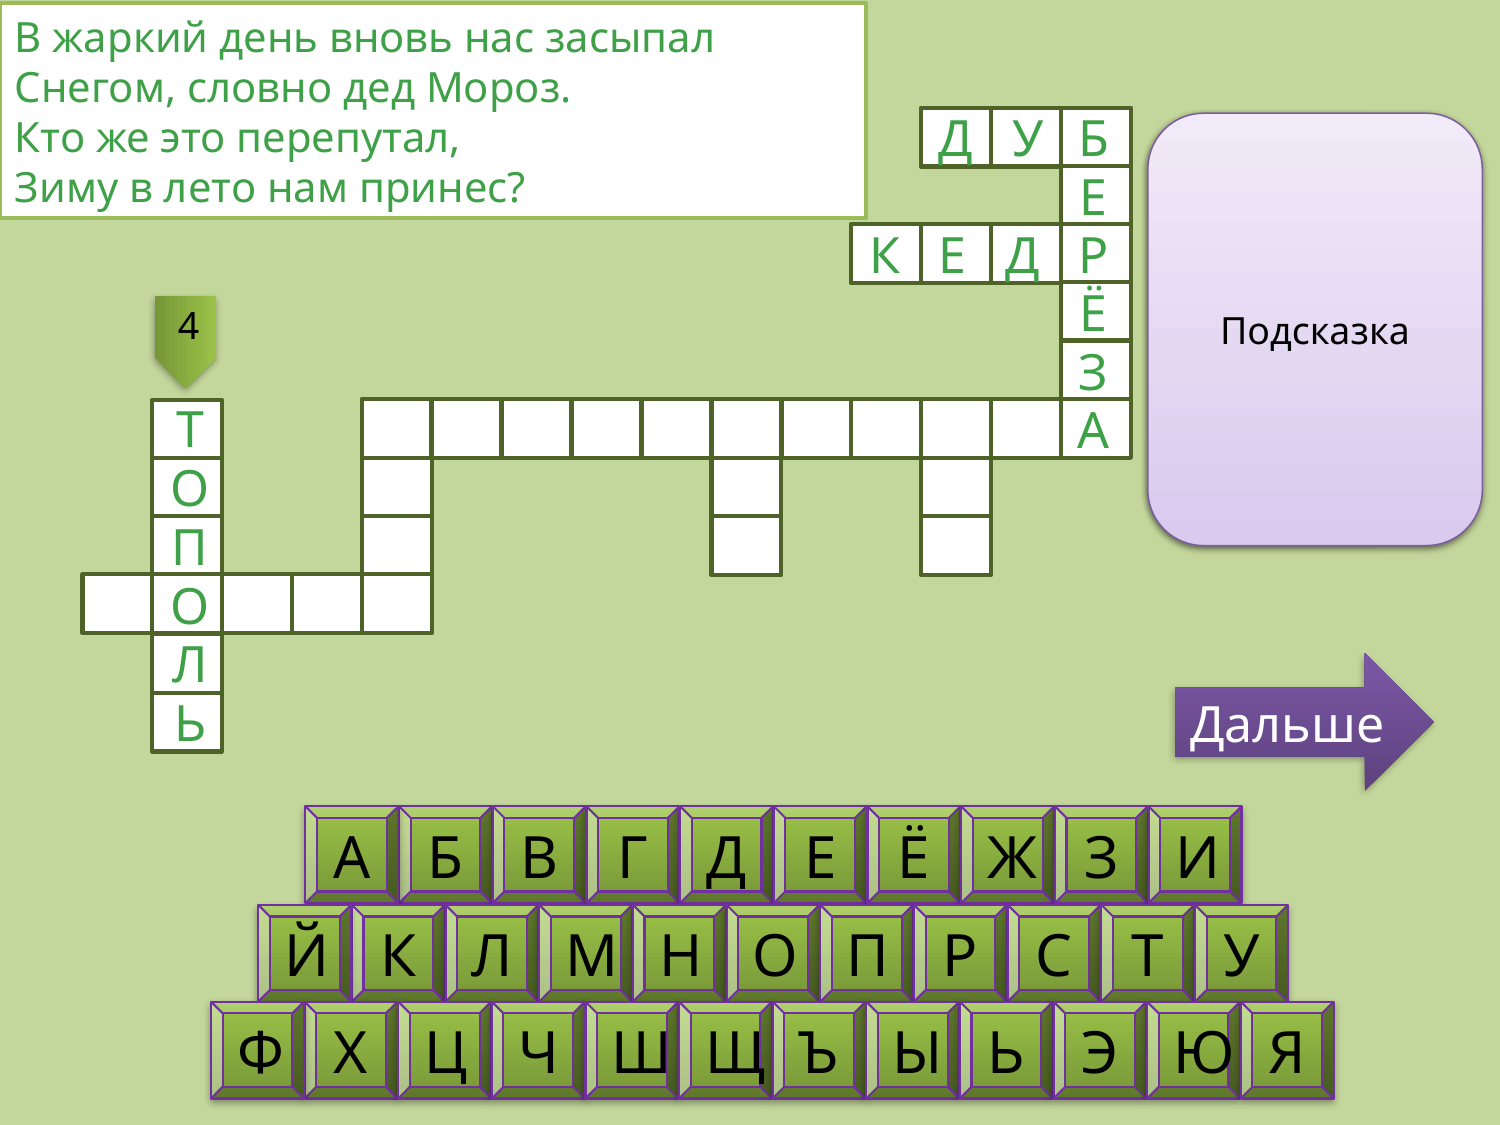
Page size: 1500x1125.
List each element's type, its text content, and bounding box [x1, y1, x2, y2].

text_box Ё [866, 805, 958, 903]
text_box Ч [491, 1001, 584, 1100]
text_box Я [775, 810, 785, 899]
text_box Л [399, 1005, 409, 1095]
text_box Г [1152, 807, 1238, 817]
text_box Ъ [1244, 1002, 1331, 1013]
text_box Р [446, 908, 456, 999]
text_box У [997, 99, 1059, 105]
text_box Ж [960, 805, 1052, 903]
text_box Н [632, 904, 725, 1000]
text_box Й [257, 904, 352, 1000]
text_box Ч [1056, 1002, 1144, 1013]
text_box З [1054, 805, 1146, 903]
text_box В жаркий день вновь нас засыпал Снегом, словно дед Мороз. Кто же это перепутал, Зиму в лето нам принес? [0, 1, 868, 220]
text_box Ф [587, 809, 597, 900]
text_box Б [1149, 809, 1159, 900]
text_box У [1056, 810, 1066, 899]
text_box [777, 807, 864, 817]
text_box Ы [865, 1001, 958, 1100]
text_box Ф [210, 1001, 305, 1100]
text_box Ш [214, 1002, 301, 1013]
text_box Ц [963, 1002, 1050, 1013]
text_box Б [964, 807, 1051, 817]
text_box Т [588, 1002, 676, 1013]
text_box О [1199, 906, 1284, 916]
text_box А [727, 908, 737, 999]
text_box Подсказка [683, 807, 770, 817]
text_box Ж [543, 906, 629, 916]
text_box С [773, 1005, 783, 1096]
text_box Л [1011, 906, 1097, 916]
text_box Ё [540, 908, 550, 998]
text_box Я [1240, 1001, 1335, 1100]
text_box С [495, 1002, 582, 1013]
text_box Х [305, 1001, 396, 1096]
text_box Ц [402, 807, 489, 817]
text_box Э [494, 810, 504, 899]
text_box О [726, 904, 819, 1000]
text_box О [259, 908, 269, 998]
text_box И [730, 906, 816, 916]
text_box Р [913, 904, 1006, 1000]
text_box Б [1148, 1005, 1158, 1095]
text_box Т [867, 1005, 877, 1095]
text_box П [307, 1002, 395, 1013]
text_box З [634, 909, 644, 998]
text_box Ь [403, 813, 410, 897]
text_box Э [1052, 1001, 1145, 1100]
text_box Е [773, 805, 865, 903]
text_box Р [401, 1002, 488, 1013]
text_box В [1058, 807, 1145, 817]
text_box В [1242, 1005, 1252, 1095]
text_box Д [1008, 908, 1019, 999]
text_box Ь [493, 1005, 503, 1095]
text_box Д [923, 99, 989, 105]
text_box П [1196, 908, 1206, 998]
text_box Г [585, 805, 677, 903]
text_box Ь [959, 1001, 1052, 1100]
text_box [961, 1005, 971, 1095]
text_box Ц [397, 1001, 490, 1100]
text_box 5 [871, 807, 957, 817]
text_box А [304, 805, 399, 903]
text_box М [1105, 906, 1191, 916]
text_box Дальше [1175, 653, 1434, 791]
text_box П [819, 904, 912, 1000]
text_box Ъ [772, 1001, 865, 1100]
text_box Щ [1150, 1002, 1237, 1013]
text_box Т [1100, 904, 1193, 1000]
text_box Д [679, 805, 771, 903]
text_box Щ [678, 1001, 771, 1100]
text_box Е [356, 906, 441, 916]
text_box О [309, 1009, 315, 1091]
text_box Б [1063, 99, 1124, 105]
text_box Ш [584, 1001, 677, 1100]
text_box Ю [681, 810, 691, 900]
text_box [82, 107, 1132, 752]
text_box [154, 294, 217, 389]
text_box Д [962, 810, 972, 900]
text_box В [492, 805, 584, 903]
text_box М [538, 904, 631, 1000]
text_box Ё [449, 906, 535, 916]
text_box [1054, 1005, 1064, 1095]
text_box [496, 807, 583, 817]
text_box Н [262, 906, 348, 916]
text_box Л [445, 904, 537, 1000]
text_box Л [586, 1005, 596, 1095]
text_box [212, 1005, 222, 1095]
text_box Т [1102, 908, 1112, 998]
text_box З [637, 906, 722, 916]
text_box Х [869, 1002, 956, 1013]
text_box Дальше [306, 809, 316, 900]
text_box Е [357, 913, 363, 994]
text_box Б [399, 805, 490, 901]
text_box У [776, 1002, 863, 1013]
text_box И [1148, 805, 1243, 903]
text_box К [821, 908, 831, 998]
text_box К [353, 904, 444, 998]
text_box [868, 809, 878, 900]
text_box С [1007, 904, 1100, 1000]
text_box Д [309, 807, 395, 817]
text_box А [824, 906, 910, 916]
text_box У [1194, 904, 1289, 1000]
text_box [590, 807, 676, 817]
text_box Е [915, 908, 925, 998]
text_box К [918, 906, 1003, 916]
text_box Ю [1146, 1001, 1239, 1100]
text_box Й [682, 1002, 769, 1013]
text_box И [680, 1005, 690, 1095]
text_box [1147, 112, 1484, 547]
